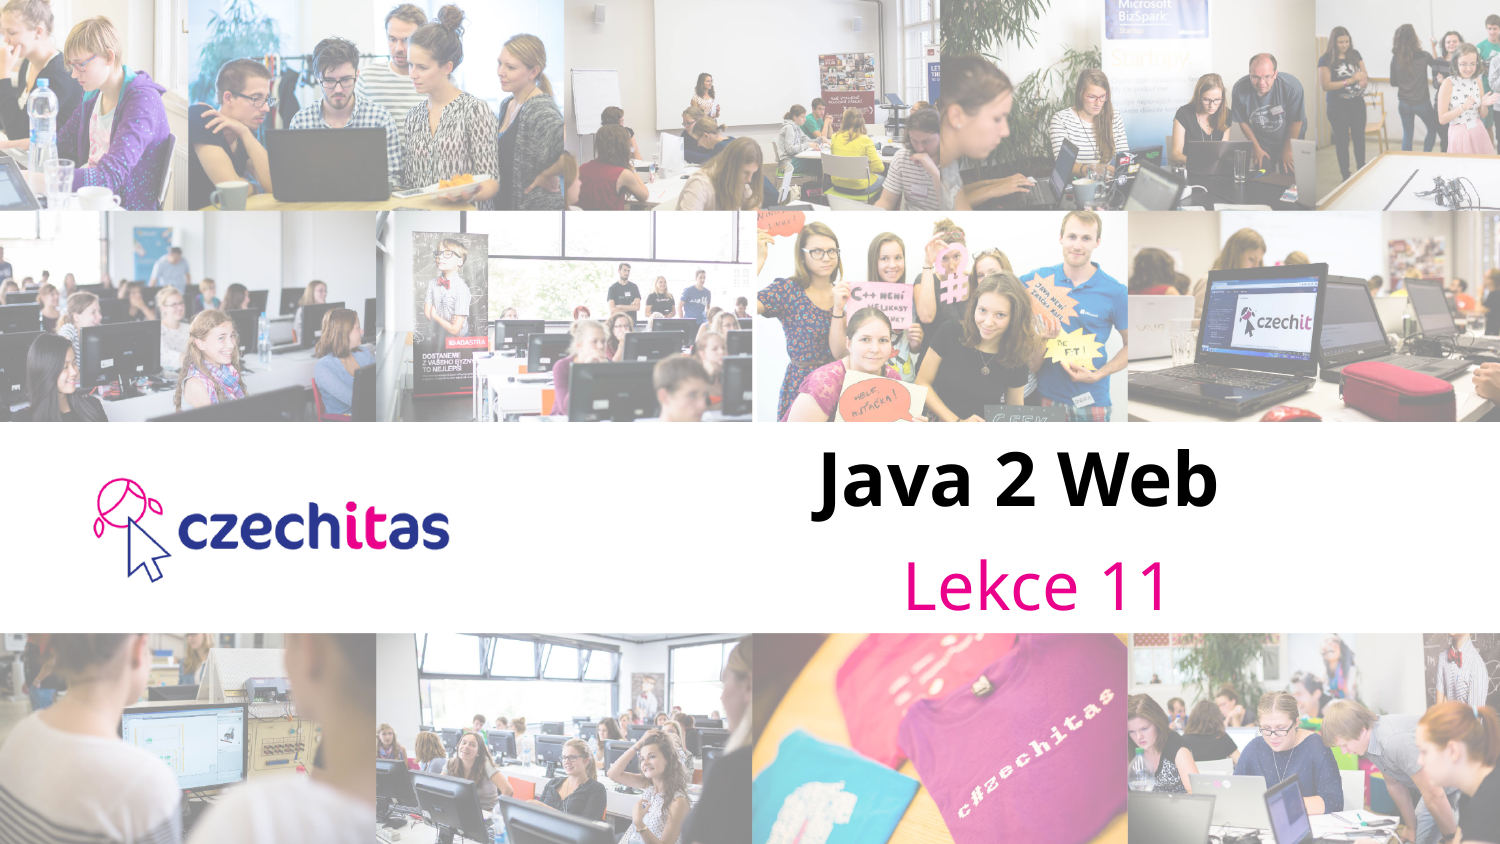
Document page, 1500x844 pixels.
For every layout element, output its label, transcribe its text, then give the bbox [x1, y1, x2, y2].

picture [80, 468, 465, 594]
subtitle Lekce 11 [620, 533, 1458, 634]
title Java 2 Web [537, 421, 1500, 532]
picture [0, 0, 1500, 422]
picture [0, 633, 1500, 844]
